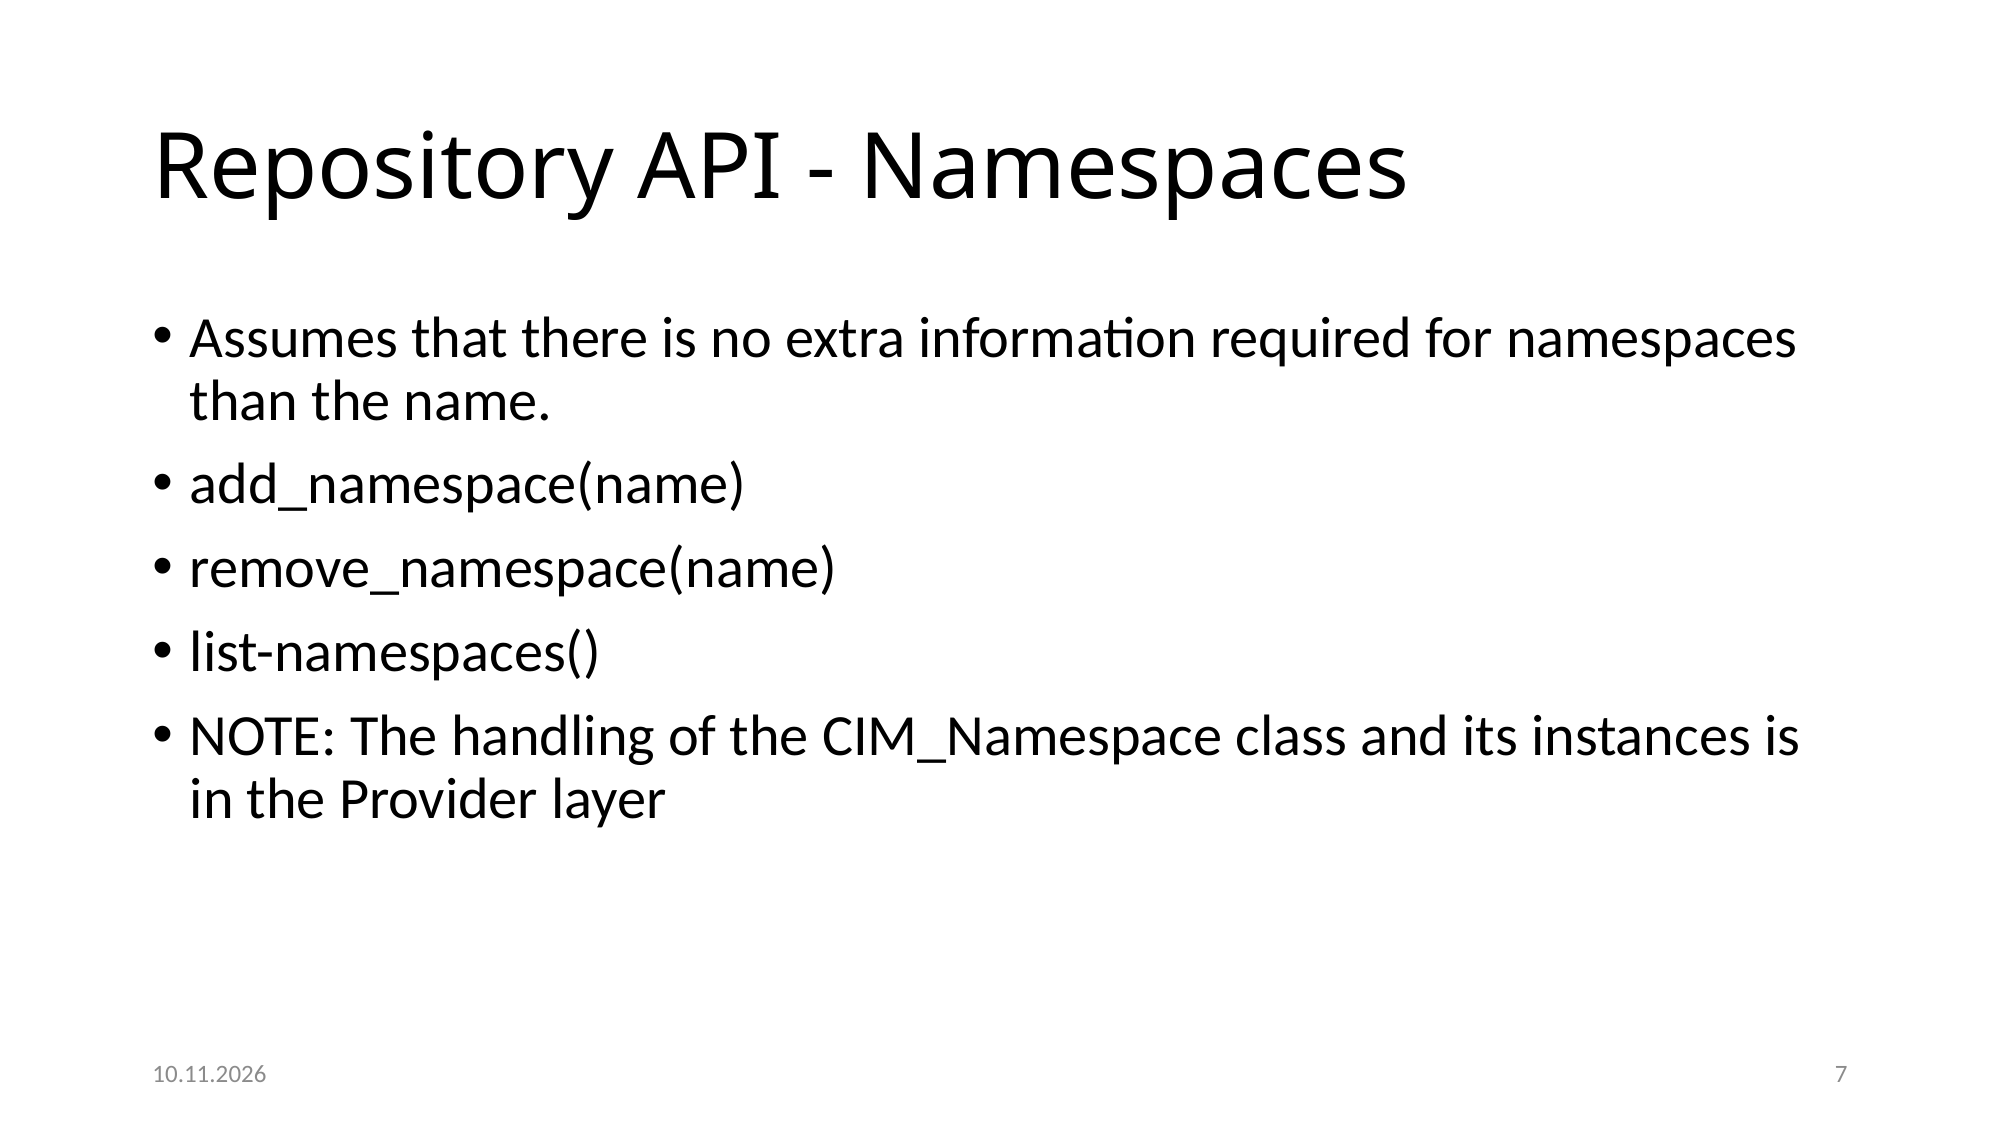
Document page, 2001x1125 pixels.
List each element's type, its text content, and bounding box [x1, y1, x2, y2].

list Assumes that there is no extra information required for namespaces than the name. add_namespace(name) remove_namespace(name) list-namespaces() NOTE: The handling of the CIM_Namespace class and its instances is in the Provider layer [137, 299, 1863, 1014]
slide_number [137, 1042, 588, 1103]
slide_number 7 [1412, 1042, 1863, 1103]
title Repository API - Namespaces [137, 59, 1863, 278]
